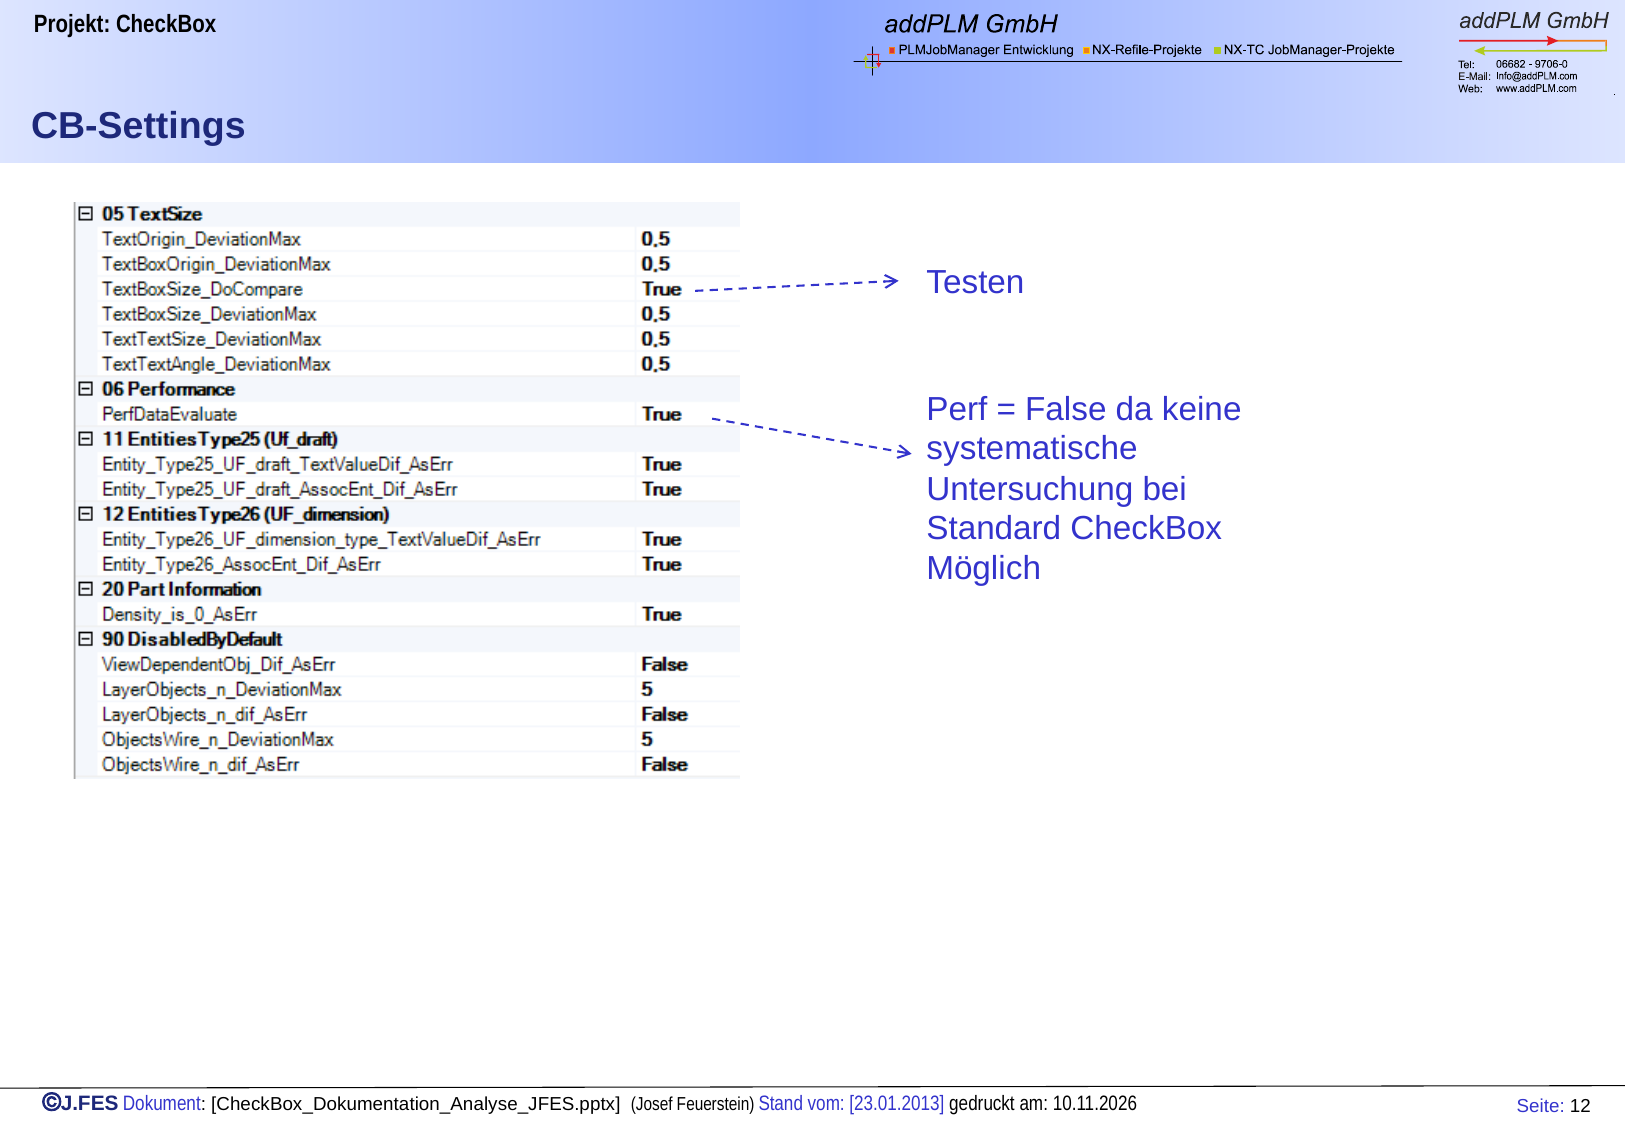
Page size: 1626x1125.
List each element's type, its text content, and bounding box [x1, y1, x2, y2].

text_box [694, 280, 899, 291]
text_box Testen [911, 252, 1130, 308]
text_box Perf = False da keine systematische Untersuchung bei Standard CheckBox Möglich [911, 379, 1311, 594]
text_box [711, 418, 912, 455]
picture [71, 202, 740, 780]
title CB-Settings [30, 73, 1600, 138]
